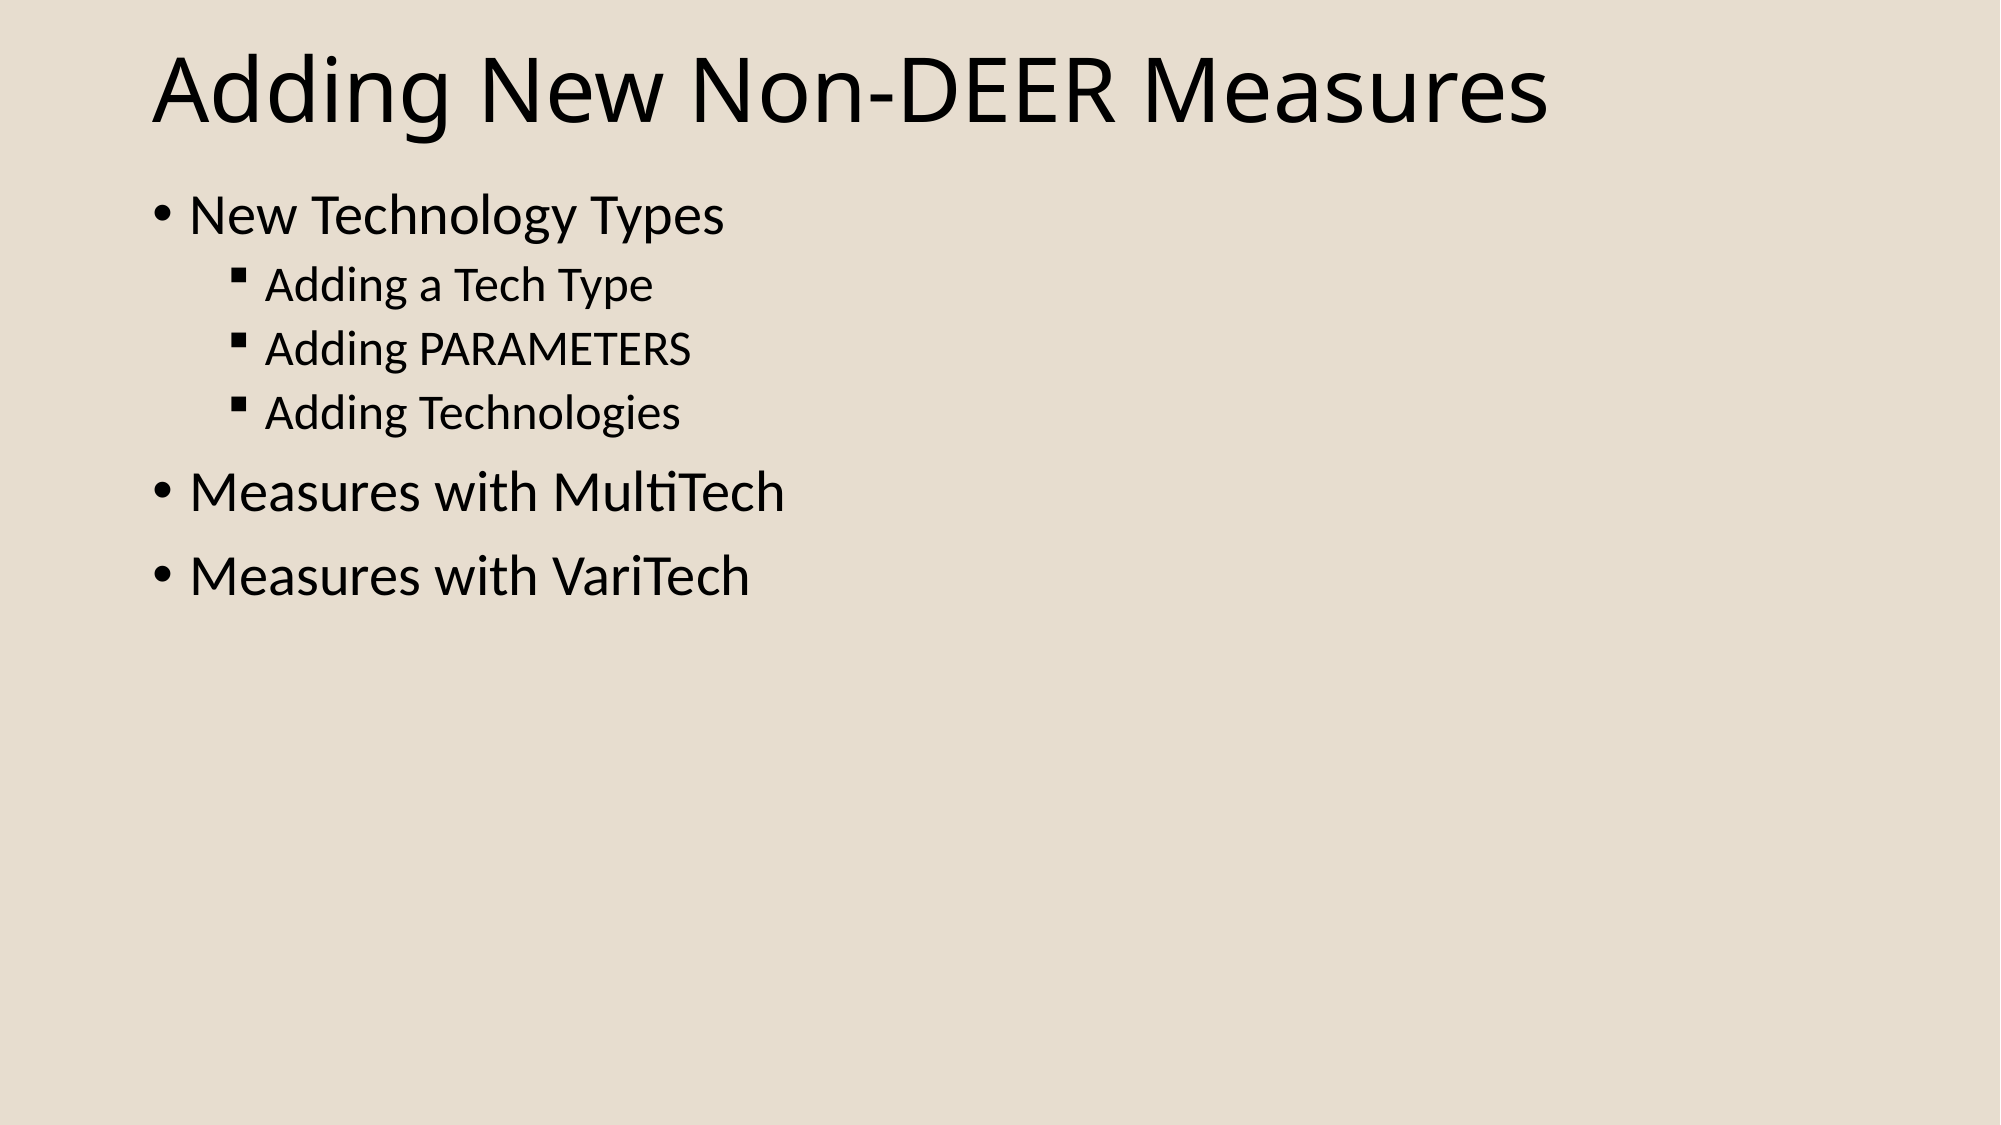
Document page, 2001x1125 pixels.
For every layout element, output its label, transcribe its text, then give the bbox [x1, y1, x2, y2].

title Adding New Non-DEER Measures [137, 37, 1863, 150]
list New Technology Types Adding a Tech Type Adding PARAMETERS Adding Technologies Measures with MultiTech Measures with VariTech [137, 177, 1863, 1085]
